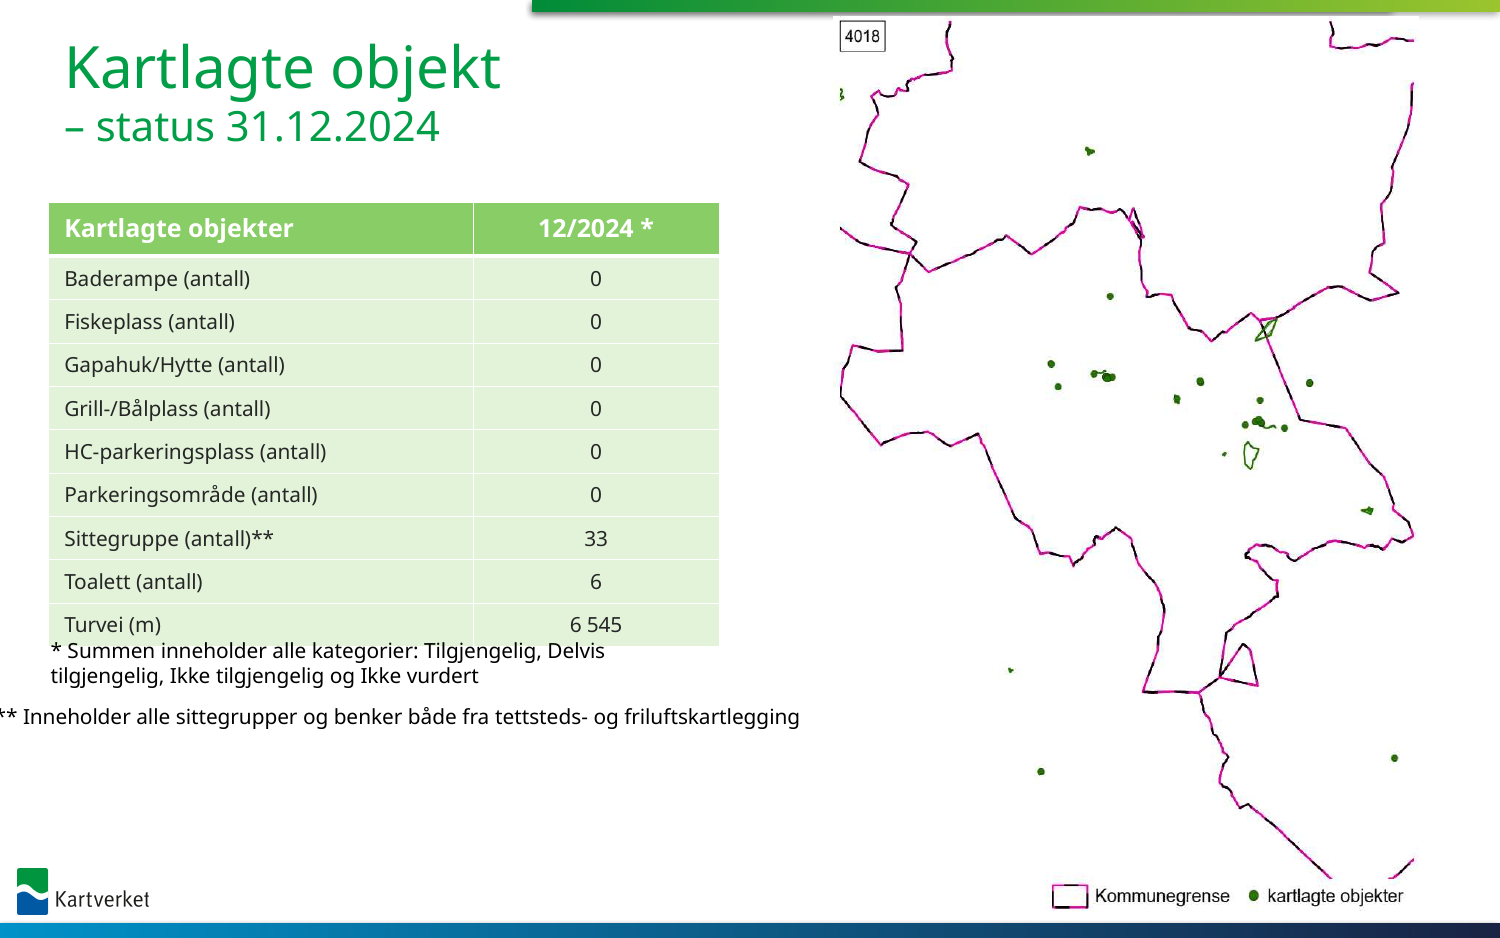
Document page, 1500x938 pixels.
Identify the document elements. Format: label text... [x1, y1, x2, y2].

text_box ** Inneholder alle sittegrupper og benker både fra tettsteds- og friluftskartlegging [0, 696, 815, 736]
table_cell HC-parkeringsplass (antall) [49, 430, 473, 473]
text_box * Summen inneholder alle kategorier: Tilgjengelig, Delvis tilgjengelig, Ikke tilgjengelig og Ikke vurdert [35, 630, 721, 696]
table_header Kartlagte objekter [49, 203, 473, 254]
table_cell 6 545 [474, 604, 719, 630]
table_cell 0 [474, 300, 719, 343]
table_cell Toalett (antall) [49, 560, 473, 603]
table_cell Parkeringsområde (antall) [49, 474, 473, 516]
table_cell 0 [474, 258, 719, 299]
table_cell 33 [474, 517, 719, 559]
table_cell Baderampe (antall) [49, 258, 473, 299]
table_cell 0 [474, 387, 719, 429]
text_box Kartlagte objekt – status 31.12.2024 [49, 26, 828, 158]
table_cell Sittegruppe (antall)** [49, 517, 473, 559]
table_cell 0 [474, 474, 719, 516]
table_cell Grill-/Bålplass (antall) [49, 387, 473, 429]
picture [833, 16, 1419, 913]
text_box Kartlagte objekt – status 31.12.2024 [1424, 26, 1431, 158]
table_cell 0 [474, 344, 719, 386]
table_cell 6 [474, 560, 719, 603]
table_cell Gapahuk/Hytte (antall) [49, 344, 473, 386]
table_header 12/2024 * [474, 203, 719, 254]
table_cell Turvei (m) [49, 604, 473, 630]
table_cell Fiskeplass (antall) [49, 300, 473, 343]
table_cell 0 [474, 430, 719, 473]
